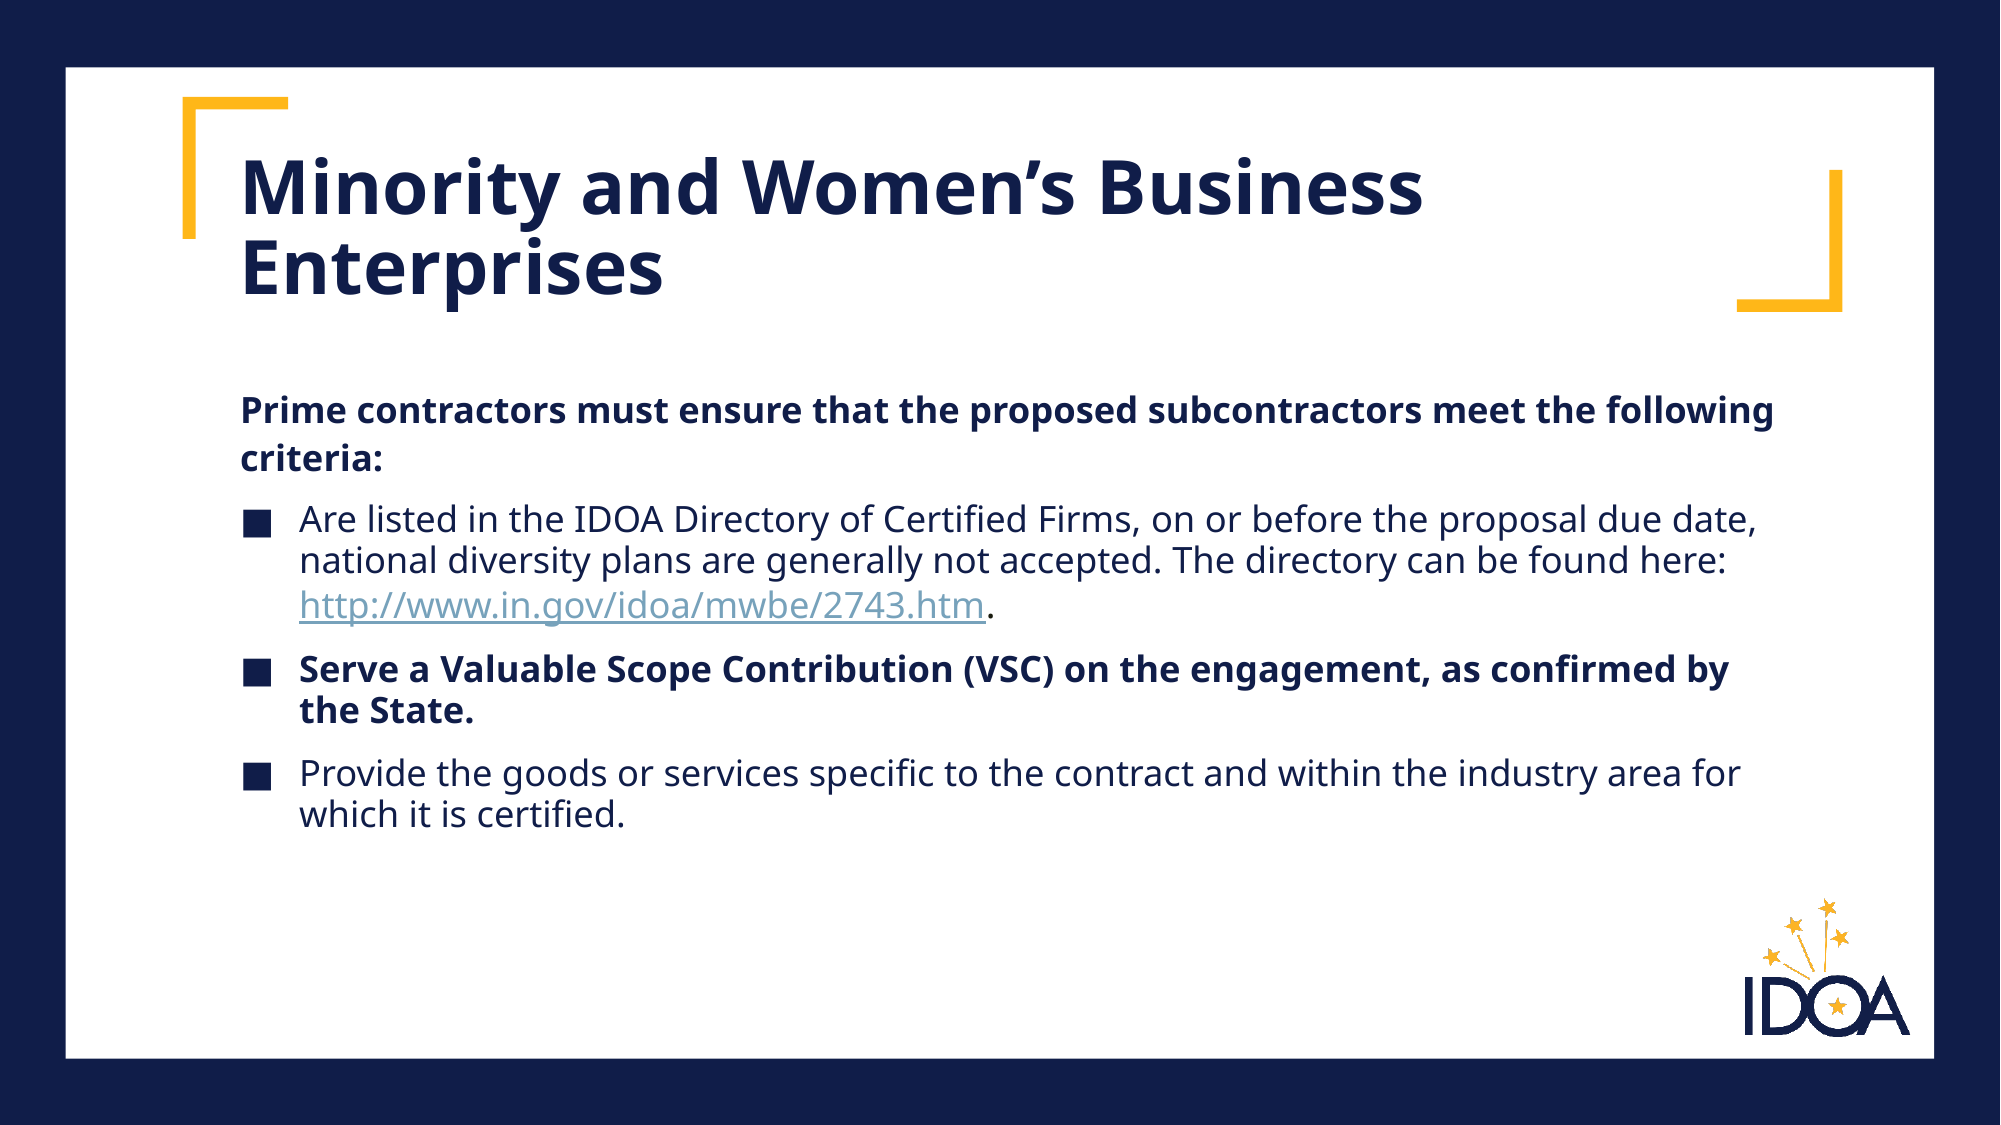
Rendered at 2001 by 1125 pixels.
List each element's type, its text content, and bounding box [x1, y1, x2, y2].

list Prime contractors must ensure that the proposed subcontractors meet the following criteria: Are listed in the IDOA Directory of Certified Firms, on or before the proposal due date, national diversity plans are generally not accepted. The directory can be found here: http://www.in.gov/idoa/mwbe/2743.htm. Serve a Valuable Scope Contribution (VSC) on the engagement, as confirmed by the State. Provide the goods or services specific to the contract and within the industry area for which it is certified. [225, 375, 1800, 843]
title Minority and Women’s Business Enterprises [225, 142, 1800, 279]
picture [1702, 857, 1959, 1114]
